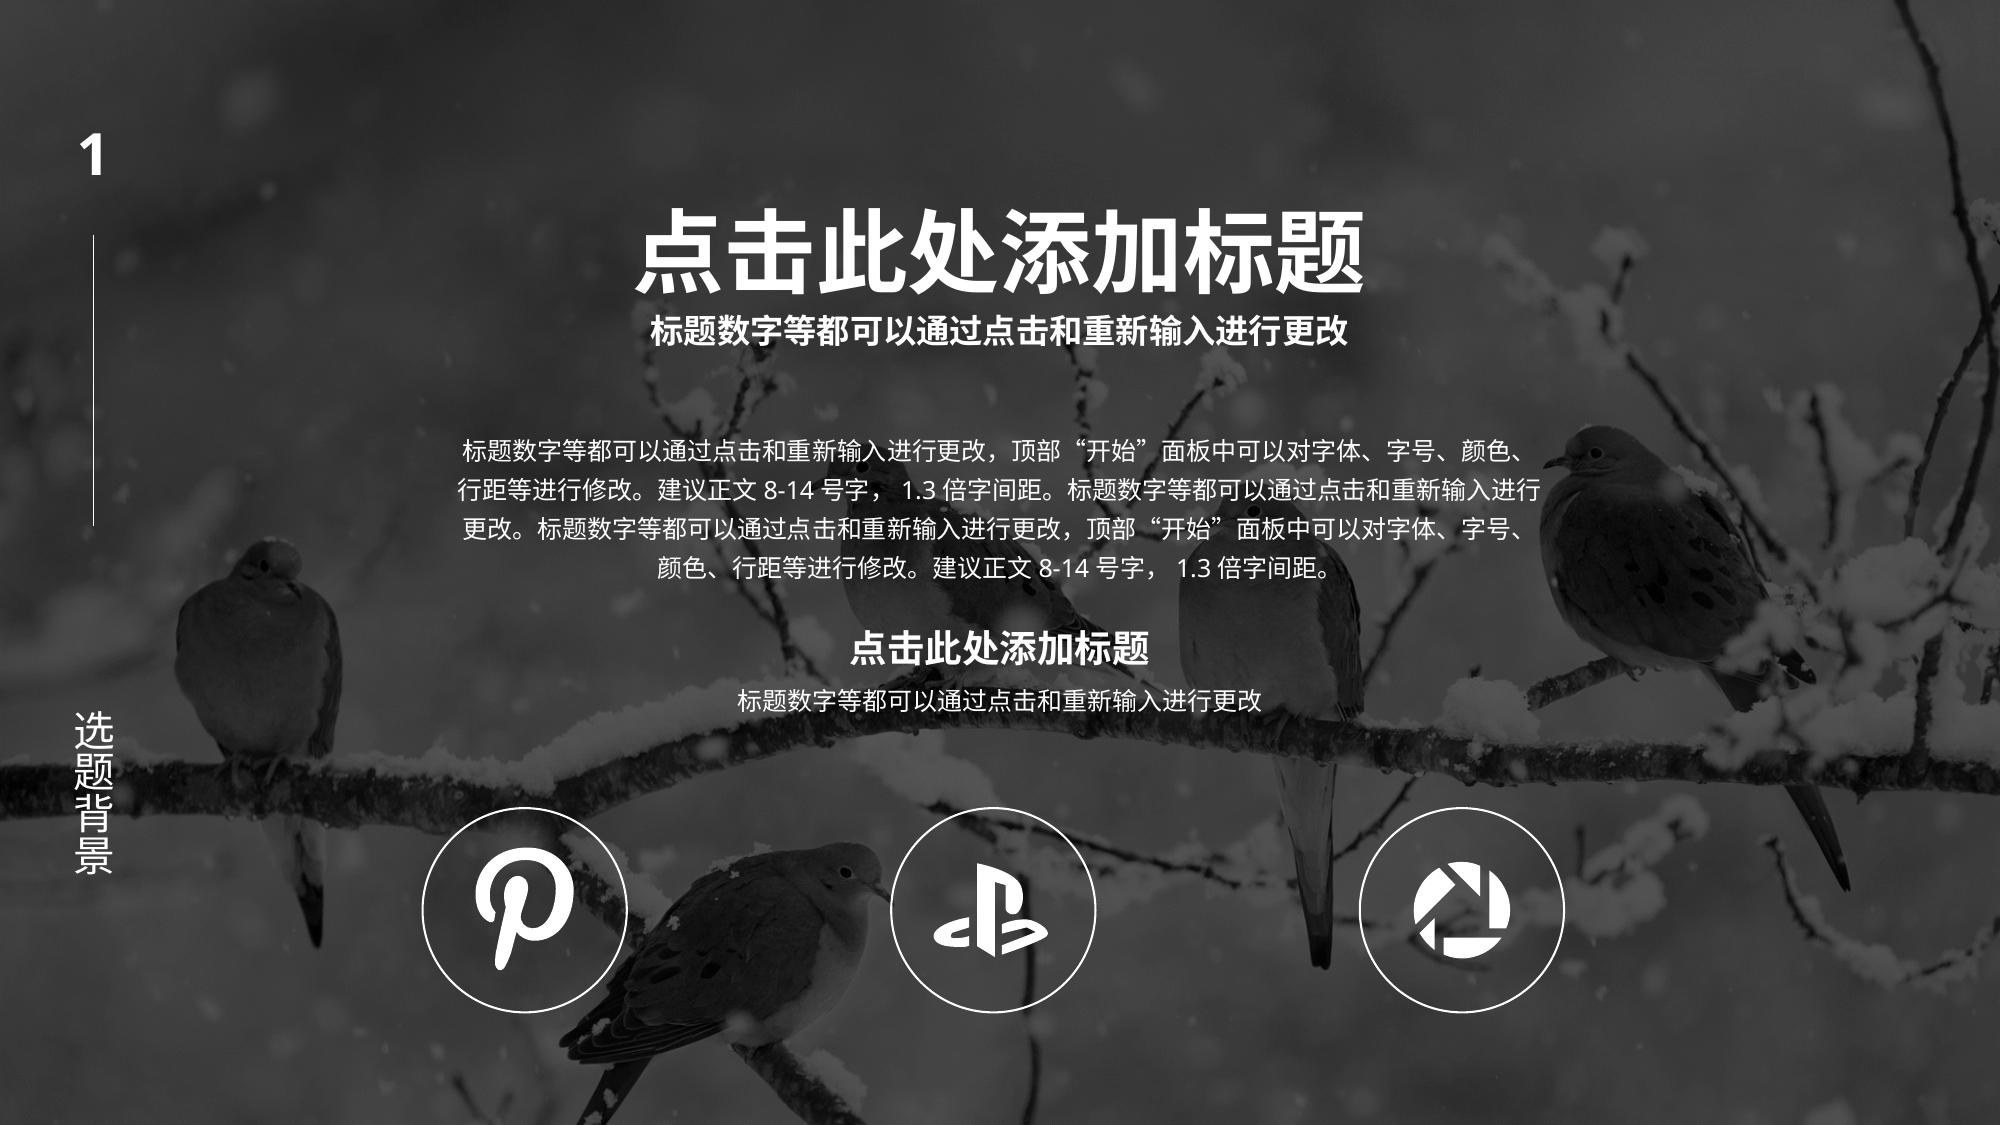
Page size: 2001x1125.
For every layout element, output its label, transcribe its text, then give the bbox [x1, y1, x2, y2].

text_box 点击此处添加标题 [618, 186, 1382, 312]
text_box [422, 808, 627, 1013]
text_box 点击此处添加标题 [835, 617, 1165, 678]
picture [0, 0, 2000, 1125]
list 选题背景 [48, 548, 139, 1038]
text_box 标题数字等都可以通过点击和重新输入进行更改，顶部“开始”面板中可以对字体、字号、颜色、行距等进行修改。建议正文8-14号字，1.3倍字间距。标题数字等都可以通过点击和重新输入进行更改。标题数字等都可以通过点击和重新输入进行更改，顶部“开始”面板中可以对字体、字号、颜色、行距等进行修改。建议正文8-14号字，1.3倍字间距。 [435, 419, 1564, 590]
text_box 标题数字等都可以通过点击和重新输入进行更改 [722, 678, 1278, 723]
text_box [891, 808, 1096, 1013]
list 1 [36, 92, 150, 213]
text_box 标题数字等都可以通过点击和重新输入进行更改 [635, 303, 1364, 358]
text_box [1359, 808, 1565, 1013]
